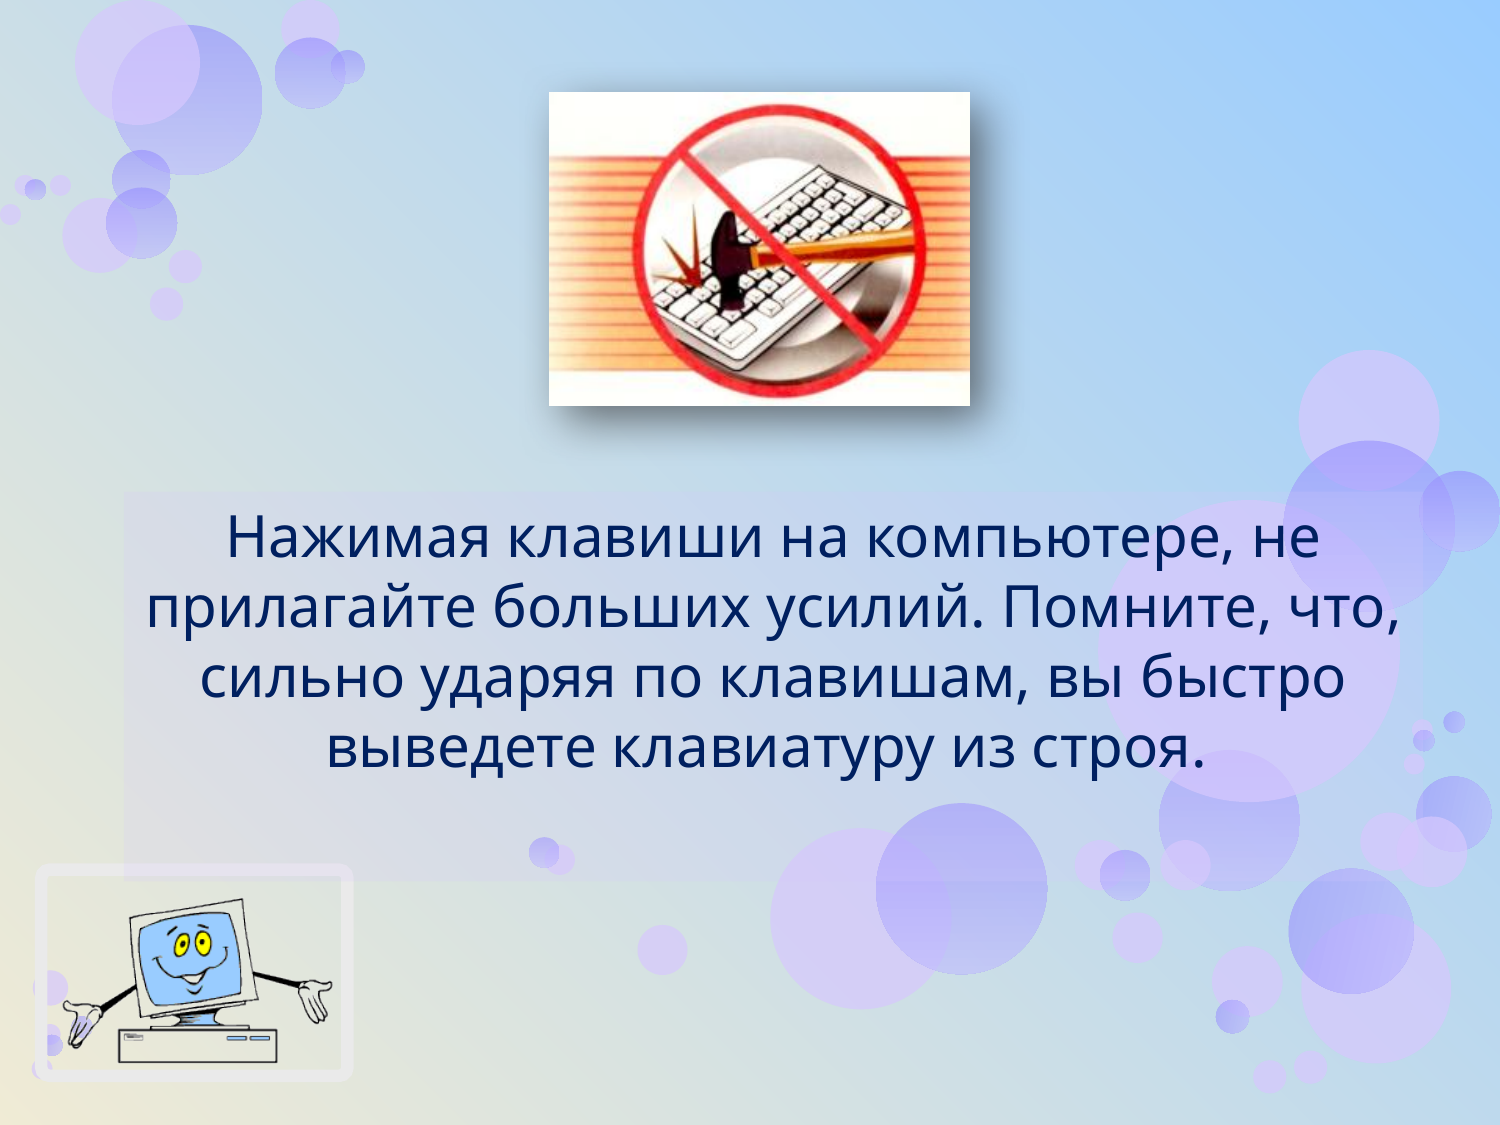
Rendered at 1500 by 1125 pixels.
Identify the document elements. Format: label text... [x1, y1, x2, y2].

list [39, 868, 350, 1078]
picture [547, 90, 971, 408]
list Нажимая клавиши на компьютере, не прилагайте больших усилий. Помните, что, сильно ударяя по клавишам, вы быстро выведете клавиатуру из строя. [123, 491, 1424, 882]
